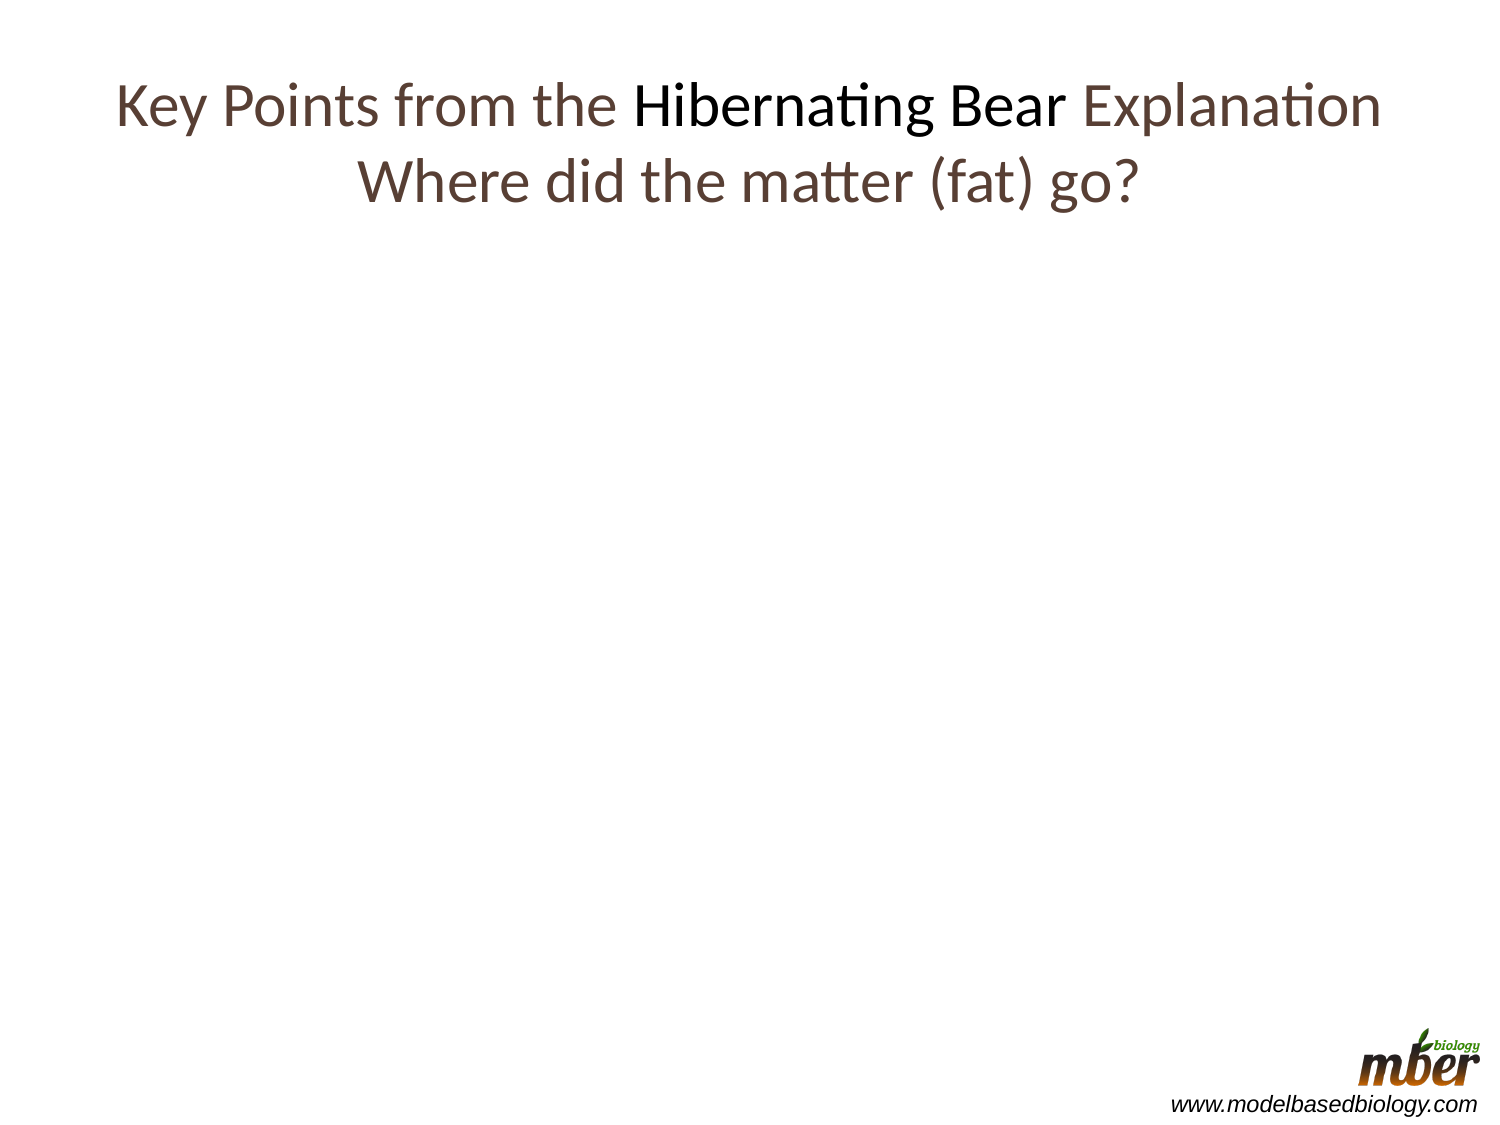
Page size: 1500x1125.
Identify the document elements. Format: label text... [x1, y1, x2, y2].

picture [1358, 1028, 1480, 1086]
title Key Points from the Hibernating Bear Explanation Where did the matter (fat) go? [75, 45, 1425, 233]
